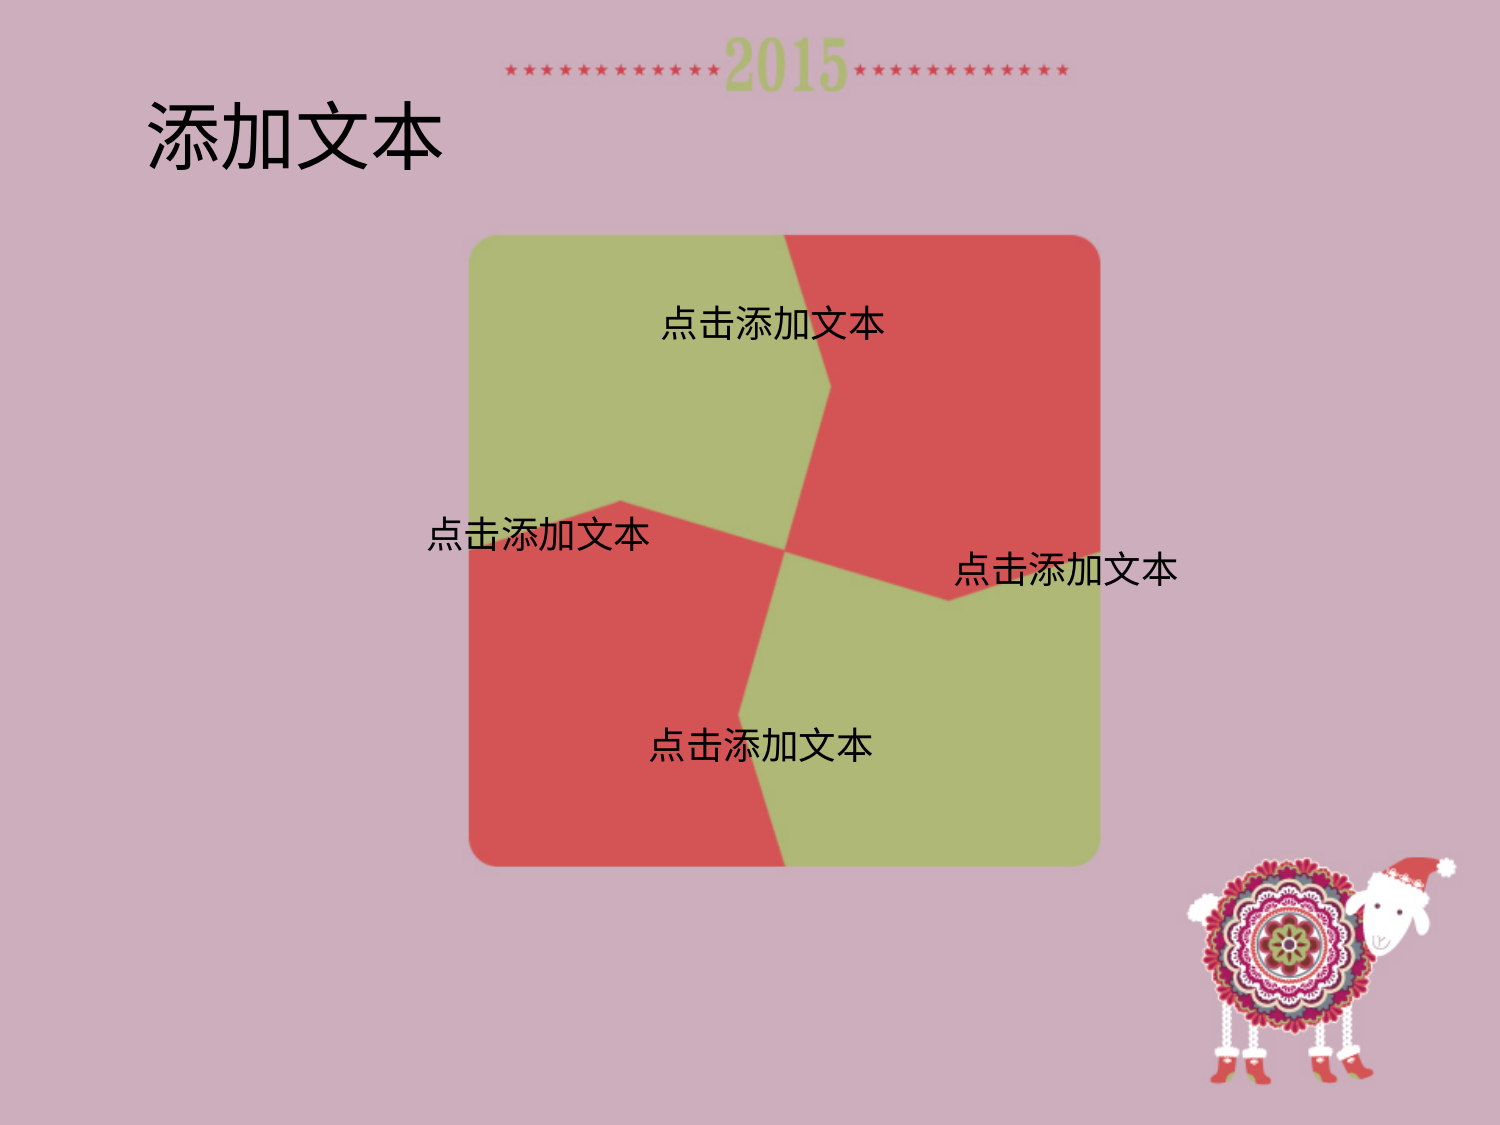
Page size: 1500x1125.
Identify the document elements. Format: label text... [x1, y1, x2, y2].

text_box 点击添加文本 [411, 503, 667, 564]
text_box 添加文本 [130, 81, 461, 187]
picture [0, 0, 1500, 1125]
text_box 点击添加文本 [938, 538, 1194, 599]
text_box 点击添加文本 [645, 292, 901, 353]
text_box 点击添加文本 [634, 714, 889, 775]
